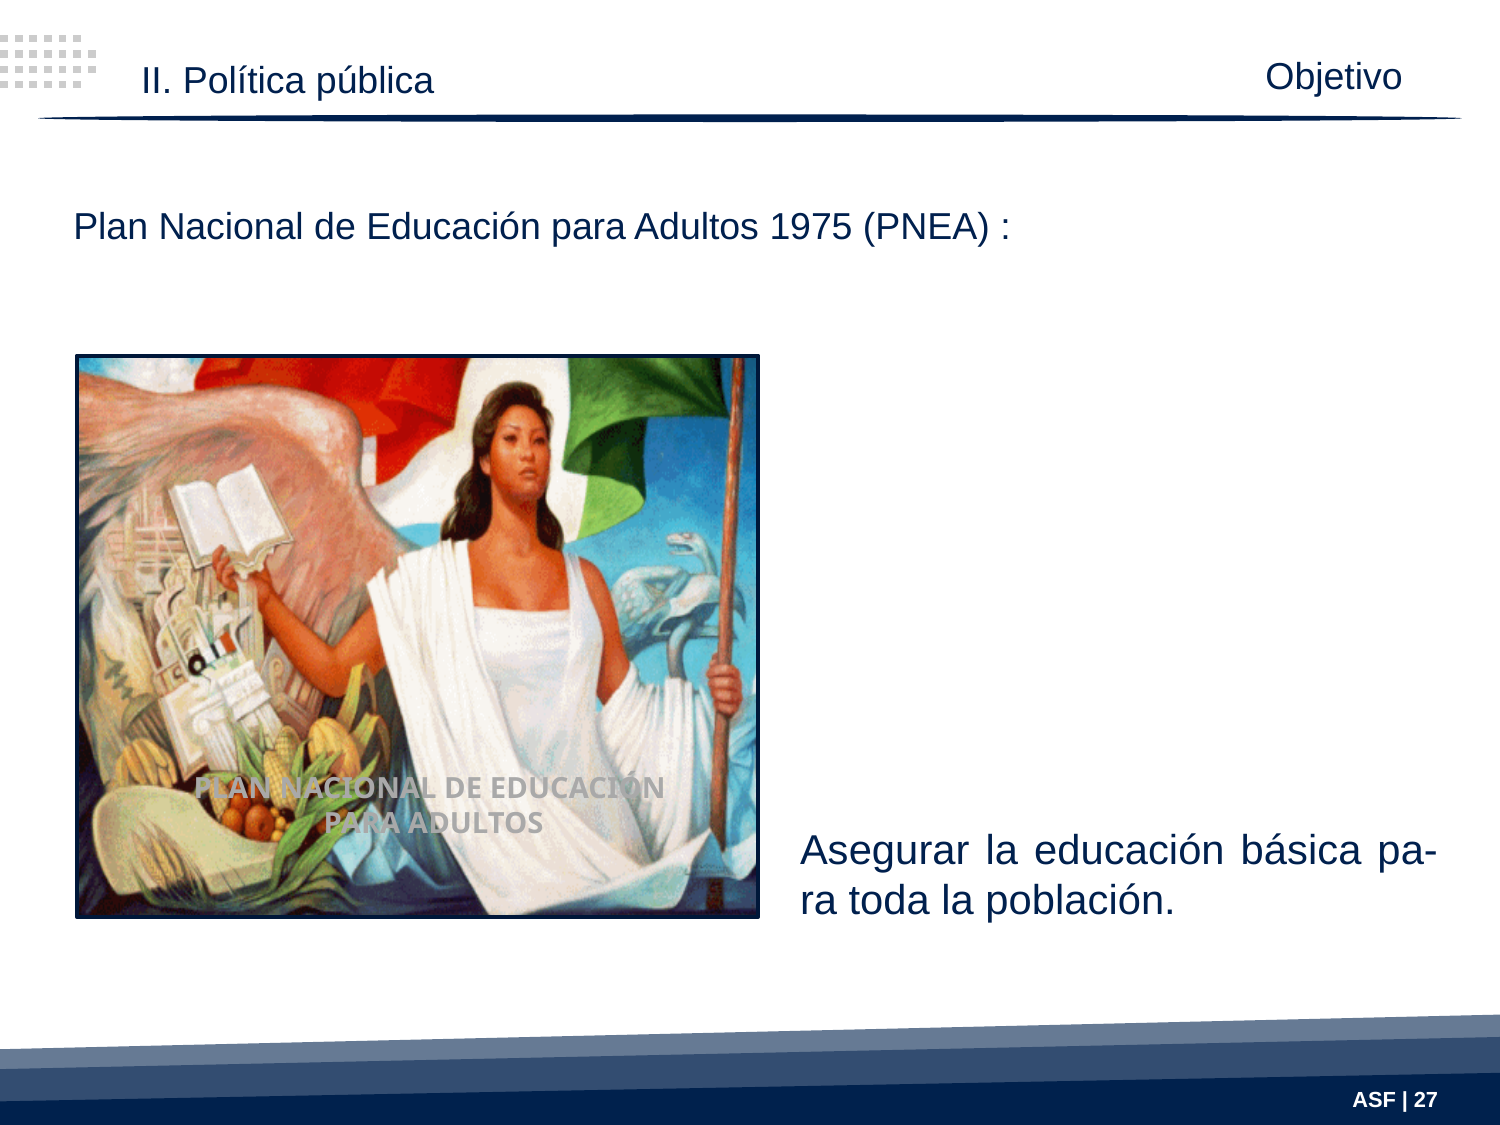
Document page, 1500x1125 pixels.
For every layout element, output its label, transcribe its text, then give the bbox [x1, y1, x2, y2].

text_box Plan Nacional de Educación para Adultos 1975 (PNEA) : [58, 194, 1394, 254]
text_box Objetivo [1192, 26, 1465, 105]
text_box II. Política pública [126, 30, 450, 109]
slide_number ASF | 27 [1337, 1078, 1489, 1125]
text_box [38, 114, 1462, 123]
picture [76, 355, 759, 918]
text_box Asegurar la educación básica pa-ra toda la población. [785, 815, 1454, 931]
